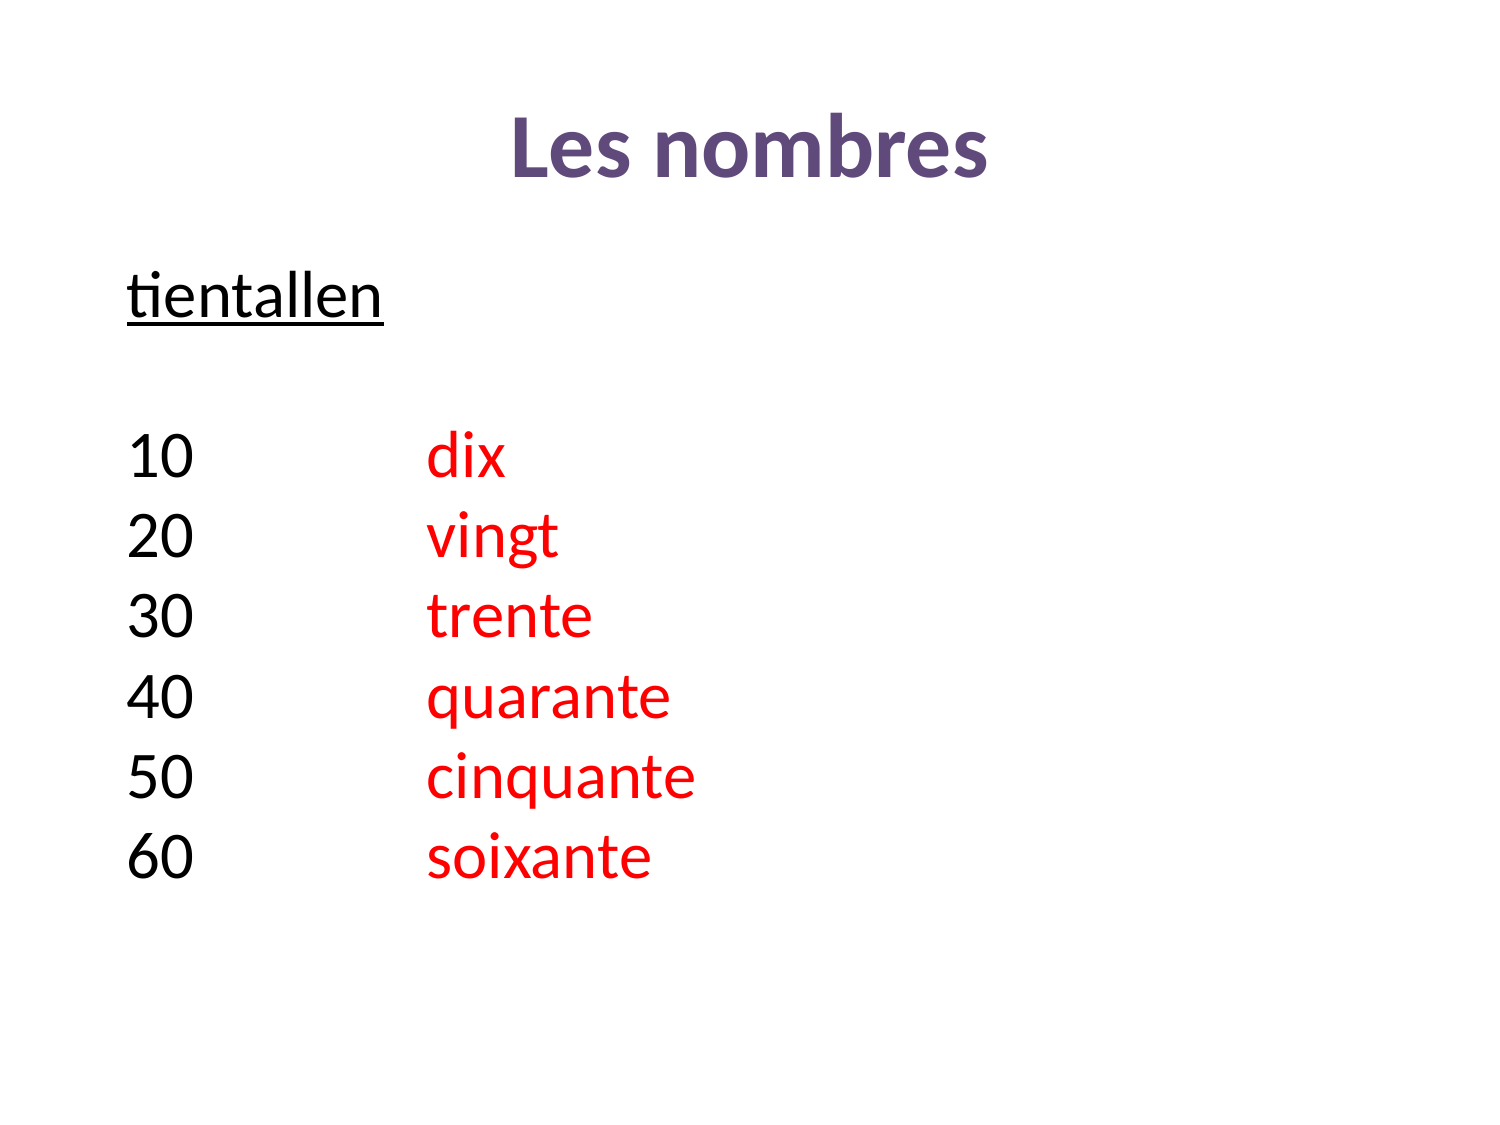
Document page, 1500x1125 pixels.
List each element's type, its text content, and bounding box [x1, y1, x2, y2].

text_box Les nombres [112, 78, 1388, 208]
text_box tientallen 10 dix 20 vingt 30 trente 40 quarante 50 cinquante 60 soixante [112, 243, 1388, 1024]
